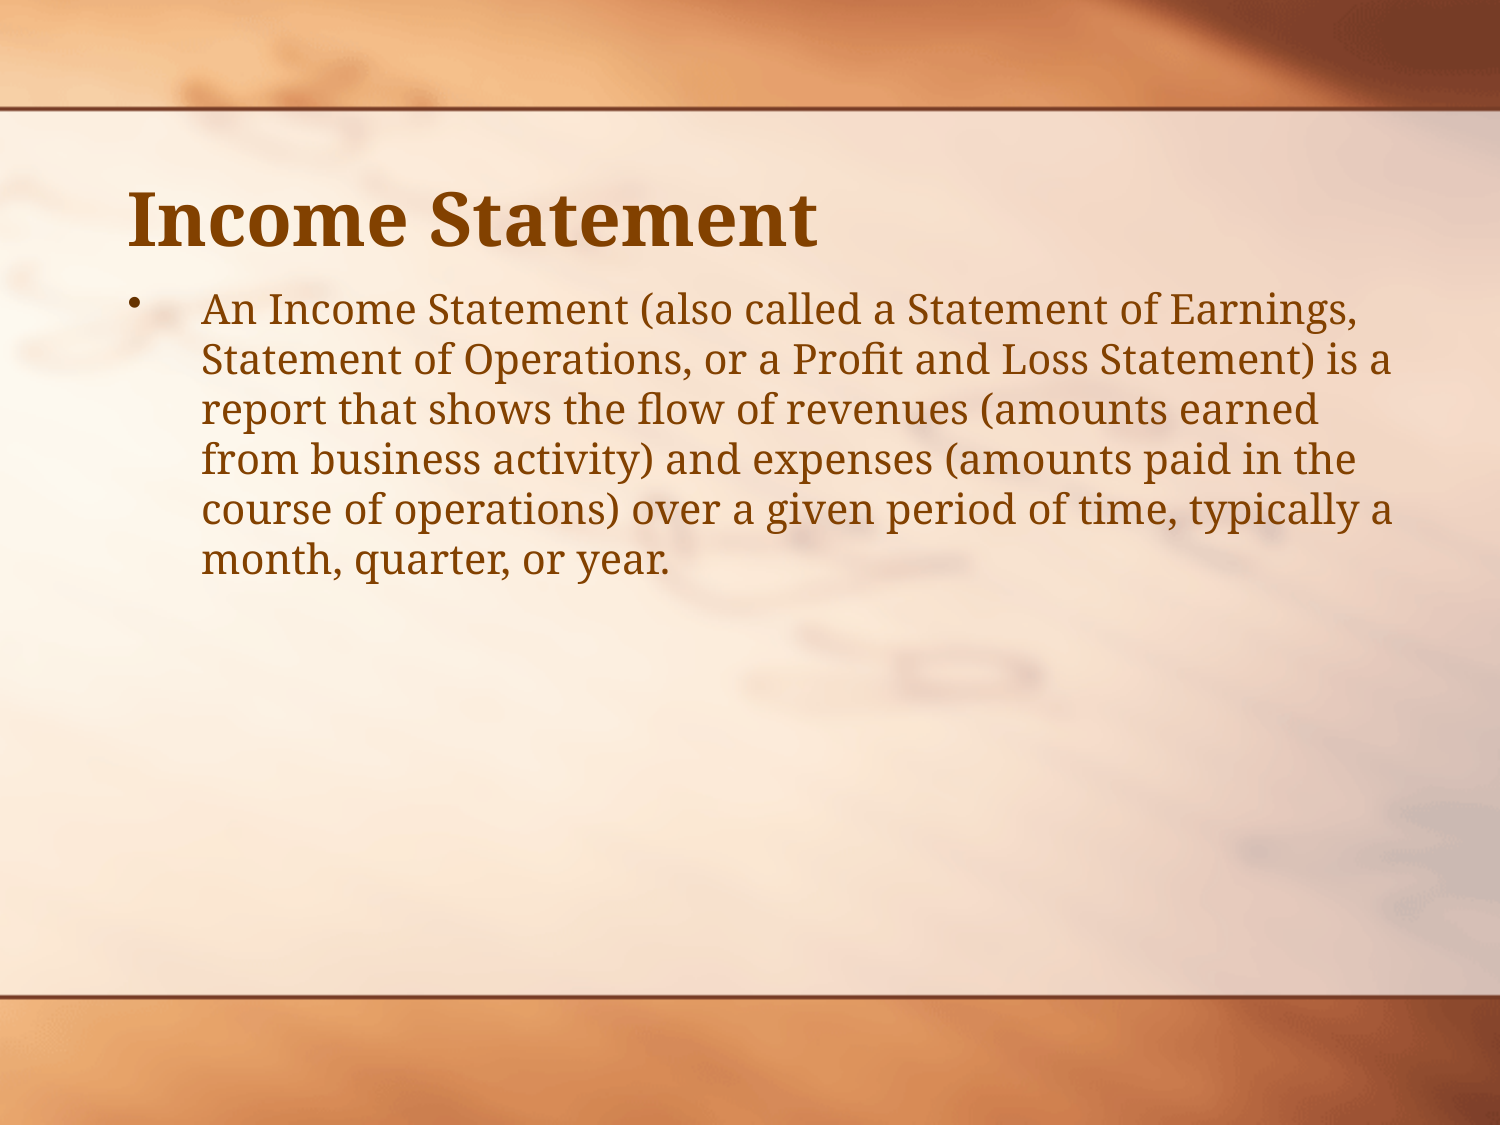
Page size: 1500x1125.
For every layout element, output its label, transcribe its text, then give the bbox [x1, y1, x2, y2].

title Income Statement [112, 124, 1413, 270]
list An Income Statement (also called a Statement of Earnings, Statement of Operations, or a Profit and Loss Statement) is a report that shows the flow of revenues (amounts earned from business activity) and expenses (amounts paid in the course of operations) over a given period of time, typically a month, quarter, or year. [112, 274, 1413, 951]
picture [0, 0, 1500, 1125]
